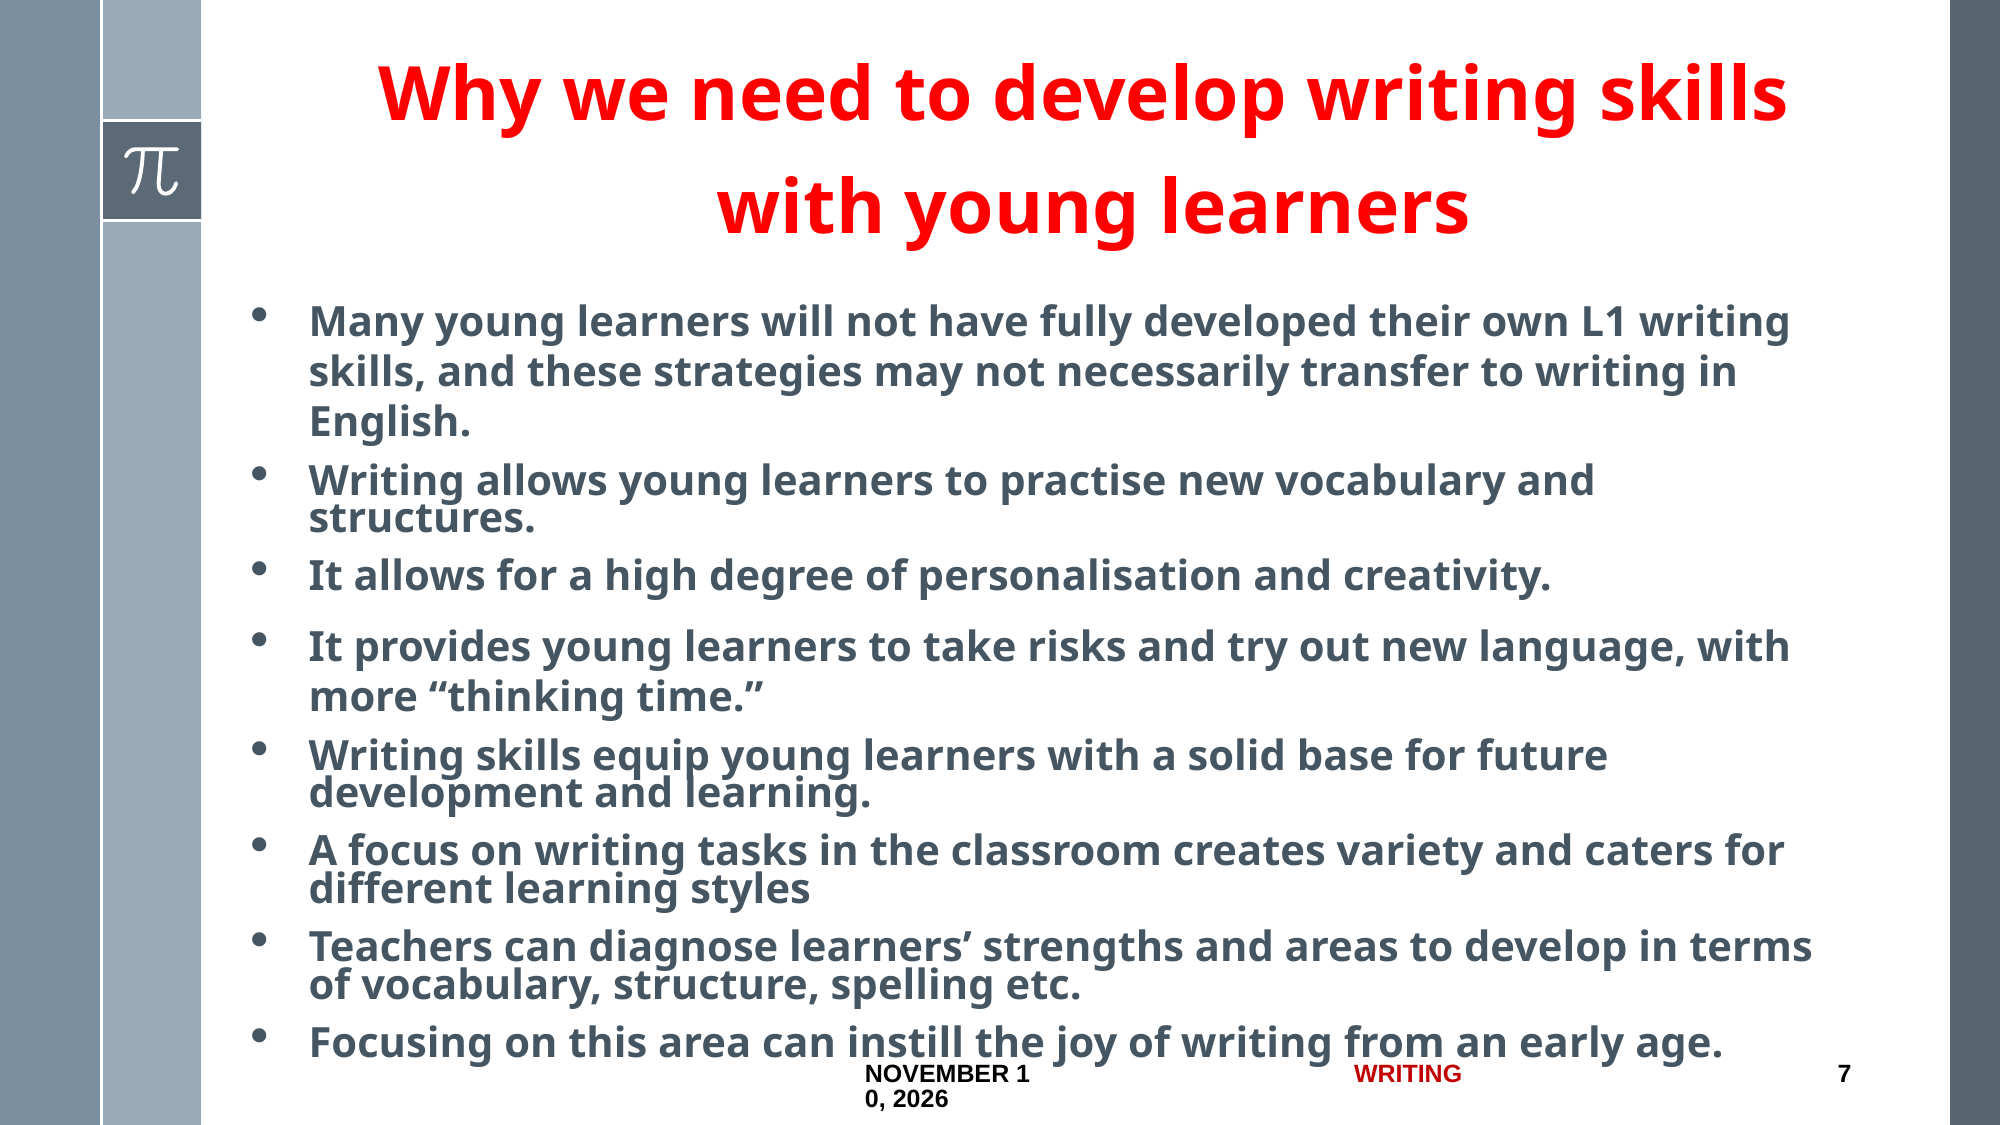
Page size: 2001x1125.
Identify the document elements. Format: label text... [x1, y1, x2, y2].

text_box Many young learners will not have fully developed their own L1 writing skills, and these strategies may not necessarily transfer to writing in English. Writing allows young learners to practise new vocabulary and structures. It allows for a high degree of personalisation and creativity. It provides young learners to take risks and try out new language, with more “thinking time.” Writing skills equip young learners with a solid base for future development and learning. A focus on writing tasks in the classroom creates variety and caters for different learning styles Teachers can diagnose learners’ strengths and areas to develop in terms of vocabulary, structure, spelling etc. Focusing on this area can instill the joy of writing from an early age. [237, 287, 1839, 1125]
slide_number 7 [1766, 1042, 1867, 1103]
footer Writing [1082, 1042, 1735, 1103]
text_box [362, 75, 1775, 90]
text_box Why we need to develop writing skills with young learners [268, 90, 1900, 256]
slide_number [849, 1042, 1050, 1103]
